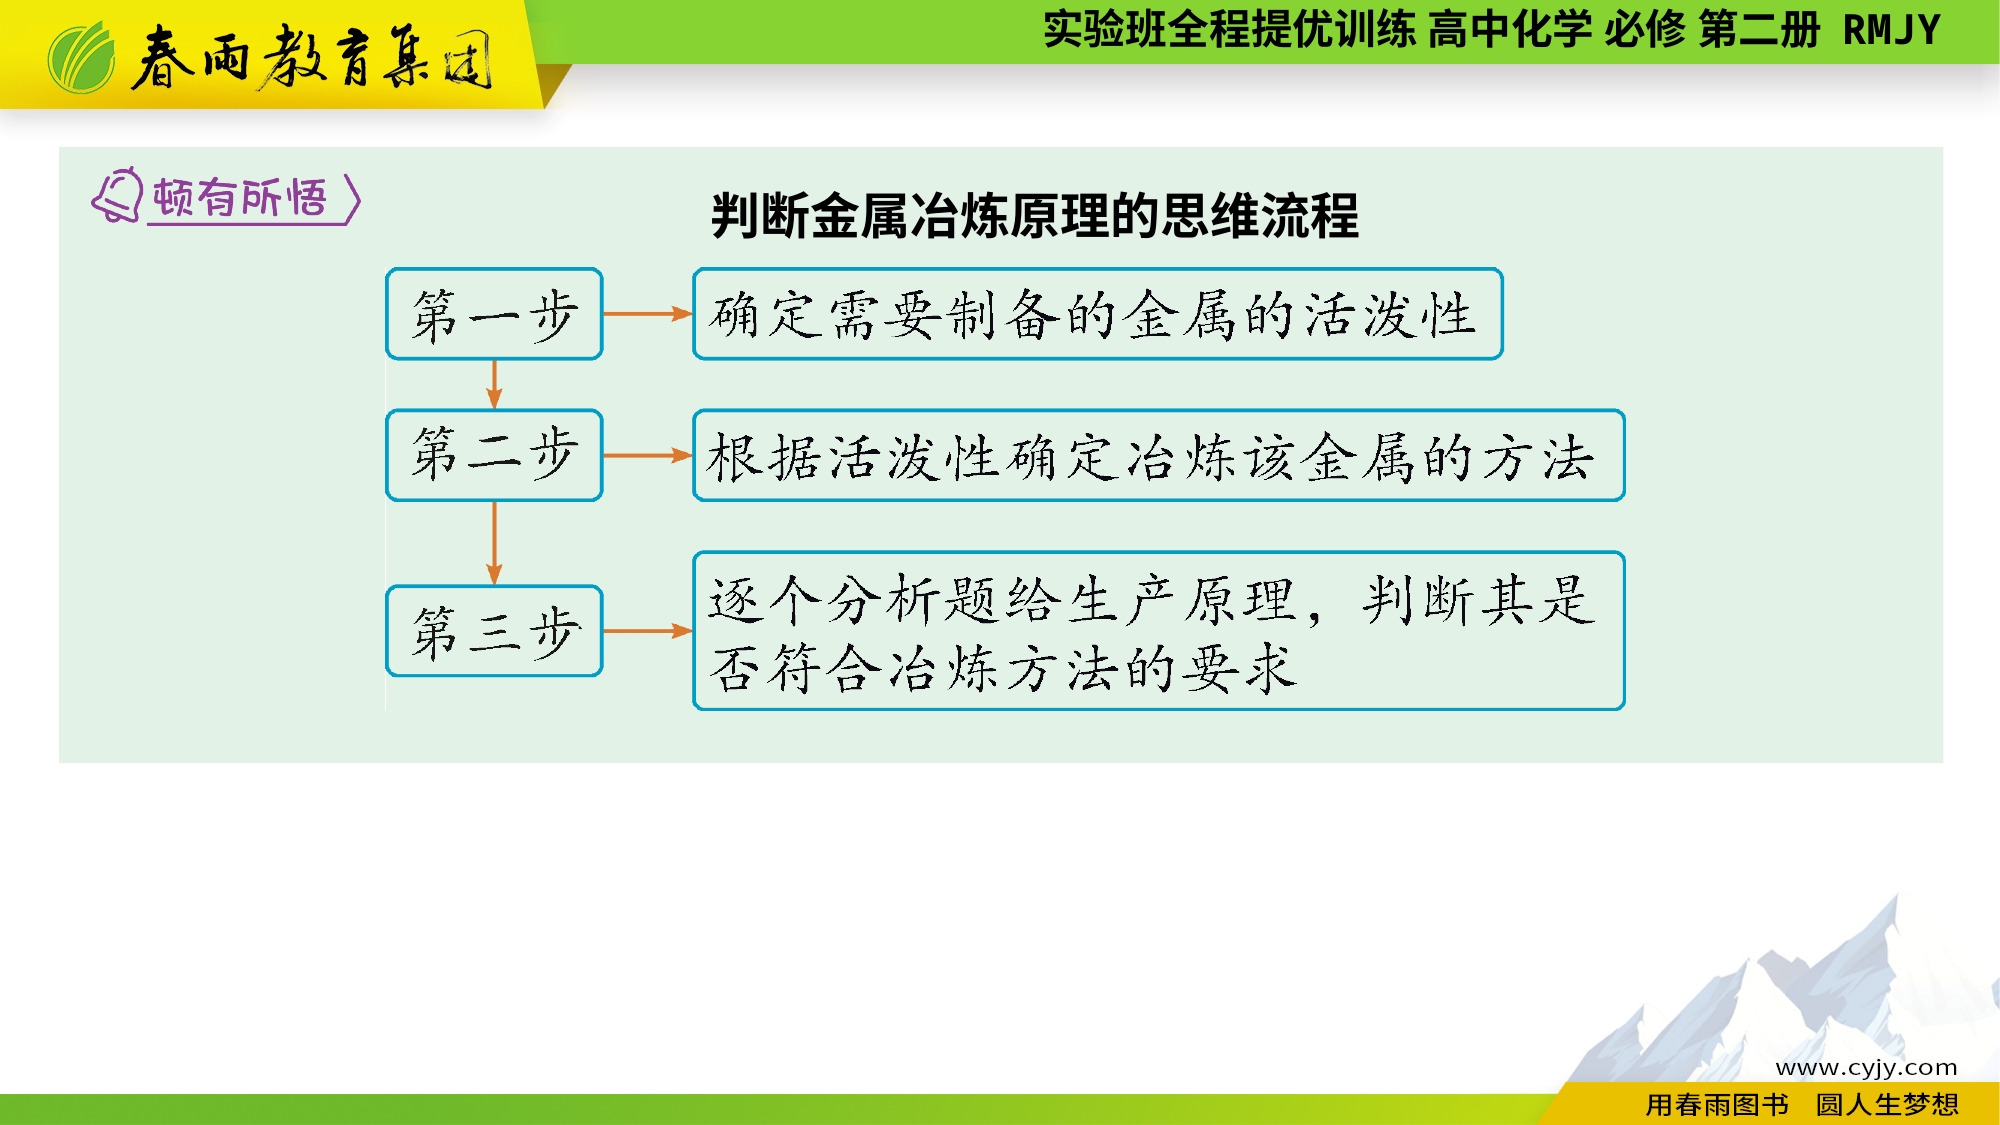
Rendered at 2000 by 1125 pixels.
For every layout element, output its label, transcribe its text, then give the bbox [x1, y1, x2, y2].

picture [0, 0, 2000, 1125]
list 判断金属冶炼原理的思维流程 [59, 147, 1944, 764]
